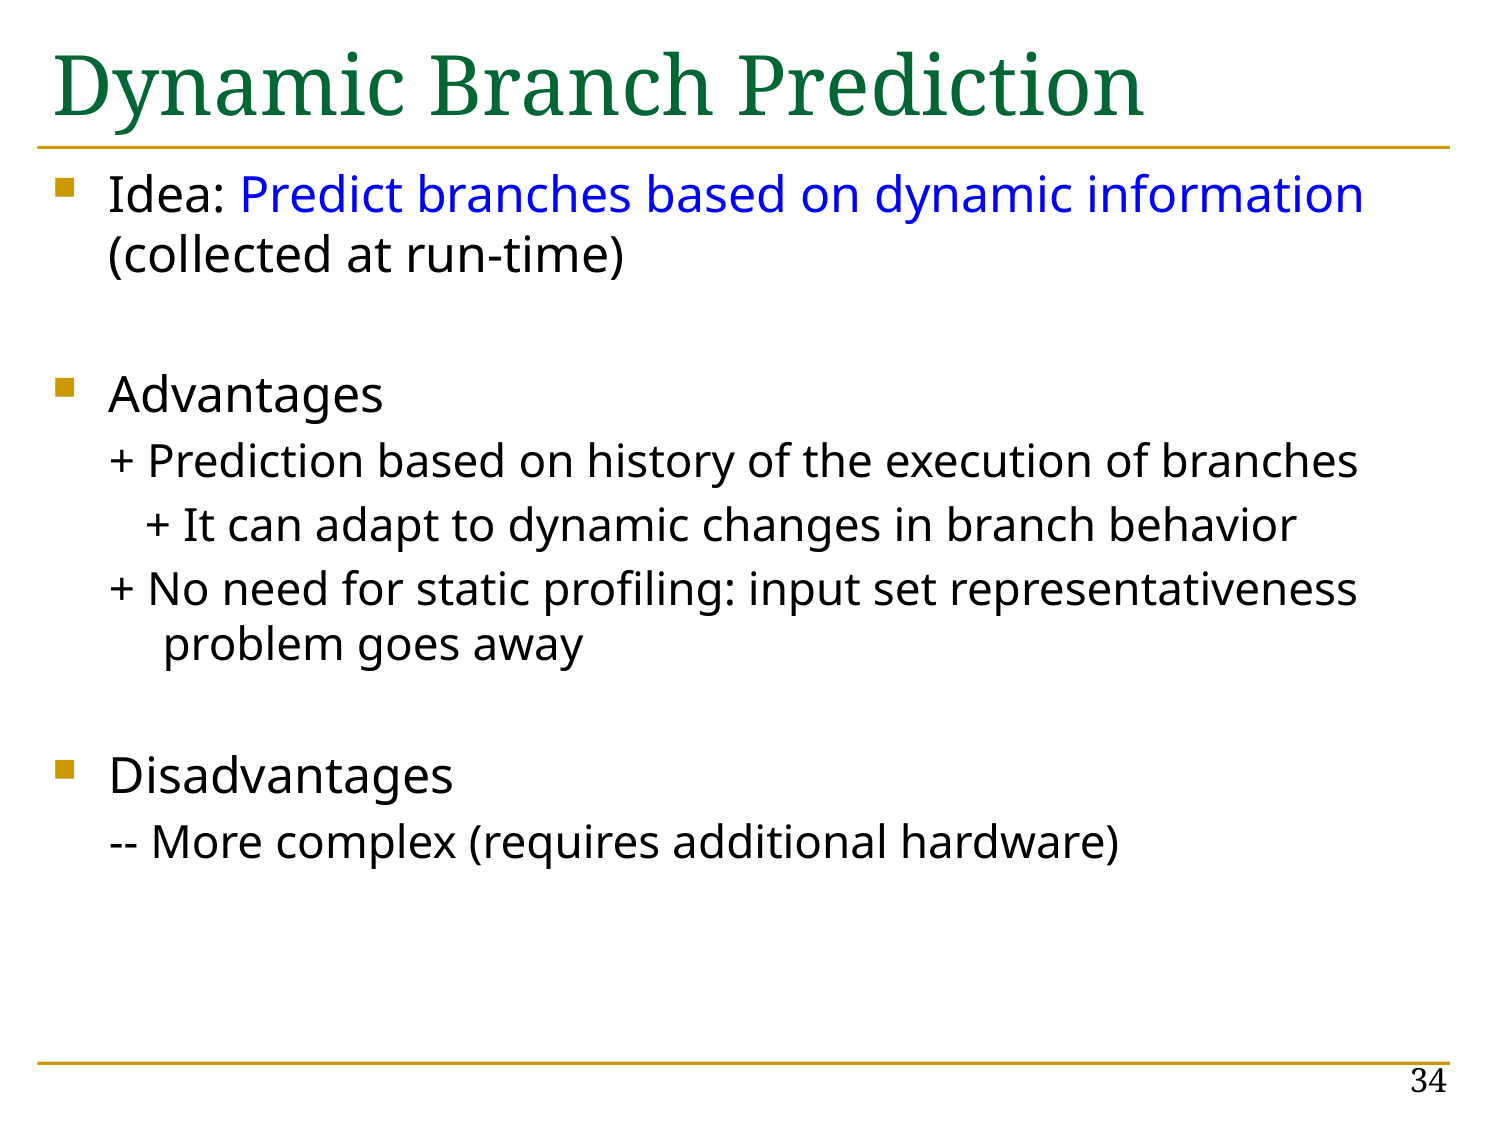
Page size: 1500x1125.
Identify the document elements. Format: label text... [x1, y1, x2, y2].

slide_number 34 [1111, 1036, 1462, 1112]
list Idea: Predict branches based on dynamic information (collected at run-time) Advantages + Prediction based on history of the execution of branches + It can adapt to dynamic changes in branch behavior + No need for static profiling: input set representativeness problem goes away Disadvantages -- More complex (requires additional hardware) [37, 154, 1450, 1007]
title Dynamic Branch Prediction [37, 24, 1450, 154]
